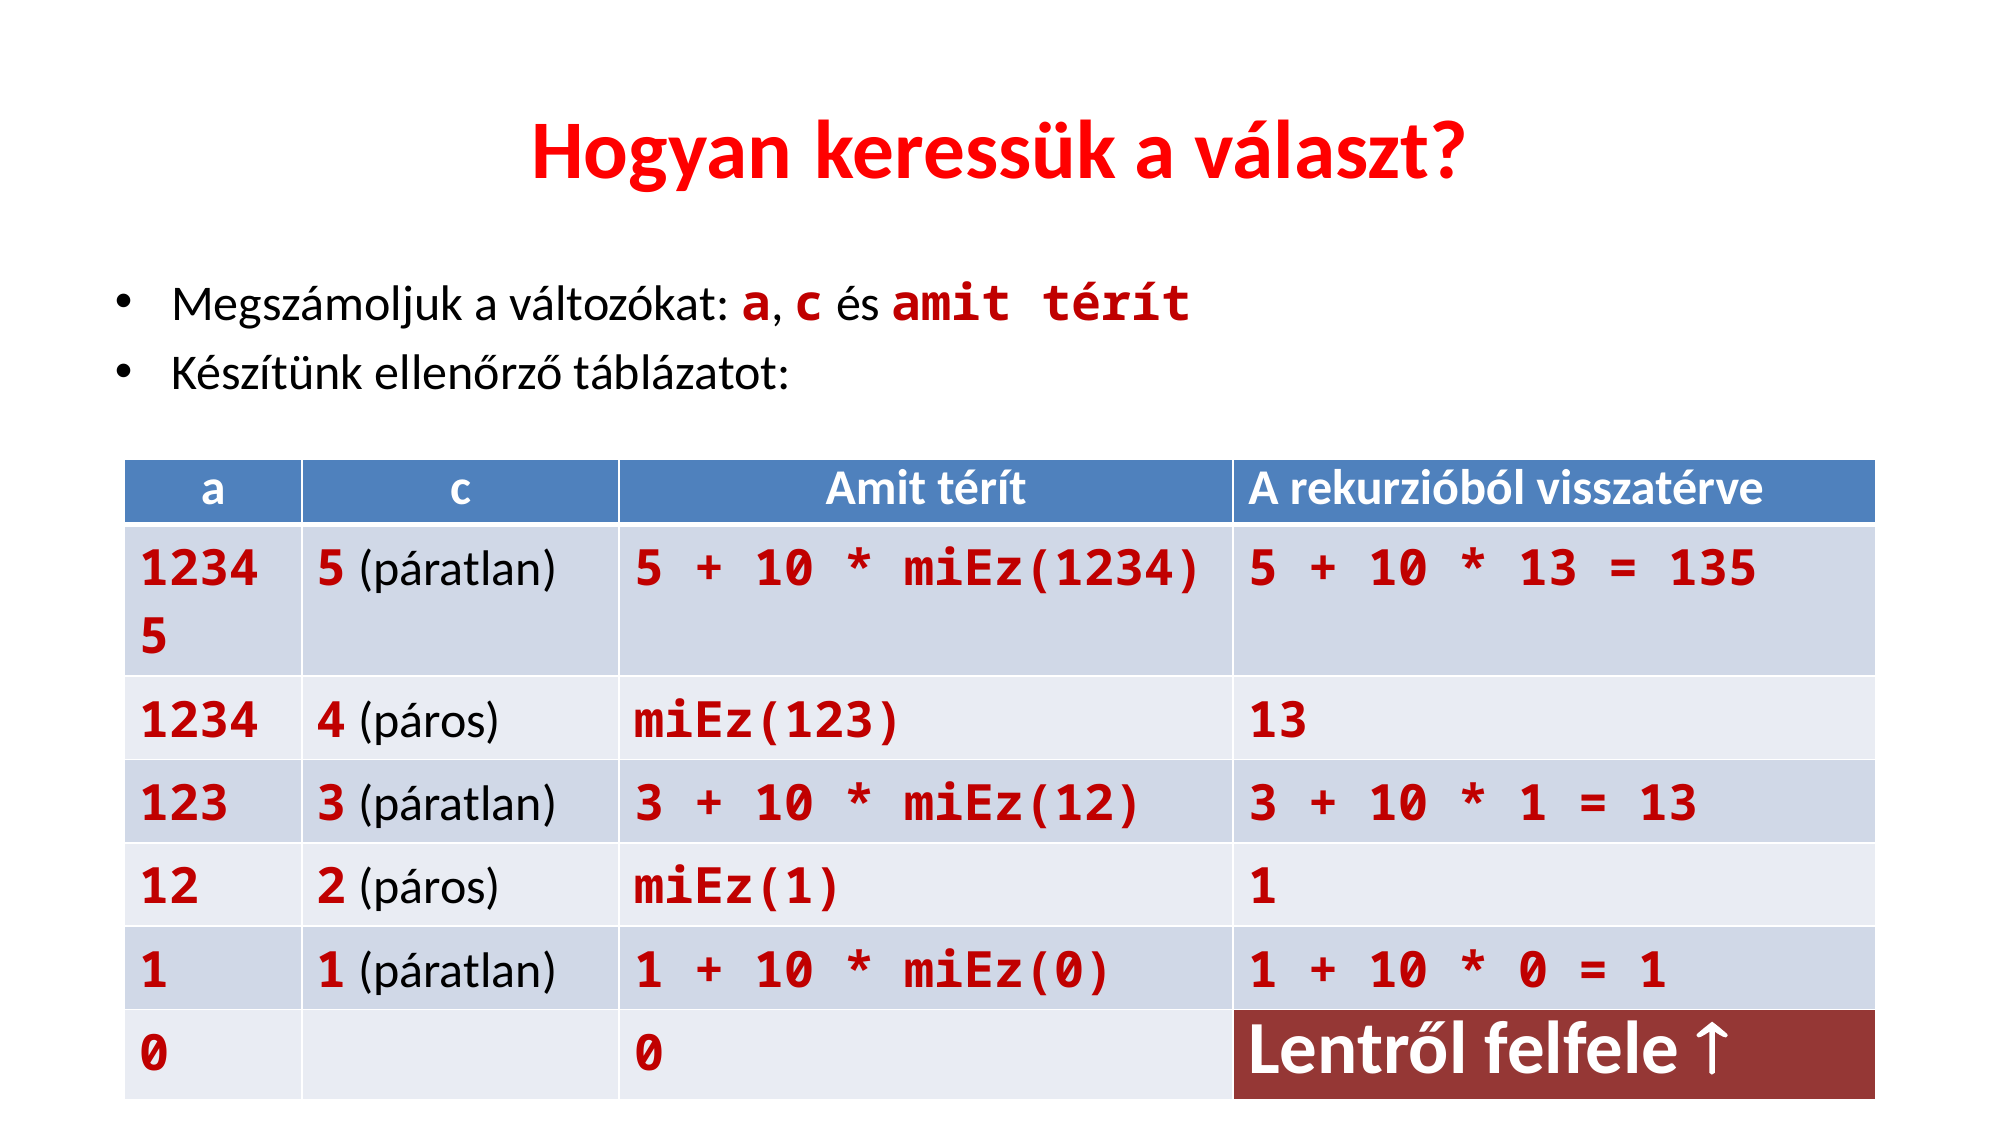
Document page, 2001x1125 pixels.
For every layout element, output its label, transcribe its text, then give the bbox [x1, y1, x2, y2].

table_cell 0 [620, 1010, 1232, 1099]
table_cell 1 [1234, 844, 1875, 925]
table_cell 12 [125, 844, 301, 925]
table_cell 3 + 10 * miEz(12) [620, 760, 1232, 842]
table_header c [303, 460, 618, 522]
table_cell 1 + 10 * miEz(0) [620, 927, 1232, 1009]
table_header a [125, 460, 301, 522]
table_cell 3 (páratlan) [303, 760, 618, 842]
table_cell miEz(123) [620, 677, 1232, 759]
table_cell 13 [1234, 677, 1875, 759]
title Hogyan keressük a választ? [99, 45, 1900, 233]
table_cell 4 (páros) [303, 677, 618, 759]
table_cell 5 (páratlan) [303, 527, 618, 675]
table_cell 1 (páratlan) [303, 927, 618, 1009]
table_cell 1234 [125, 677, 301, 759]
table_cell Lentről felfele  [1234, 1010, 1875, 1099]
table_cell 2 (páros) [303, 844, 618, 925]
table_header Amit térít [620, 460, 1232, 522]
table_cell 5 + 10 * miEz(1234) [620, 527, 1232, 675]
table_cell 12345 [125, 527, 301, 675]
table_header A rekurzióból visszatérve [1234, 460, 1875, 522]
table_cell 1 [125, 927, 301, 1009]
table_cell miEz(1) [620, 844, 1232, 925]
list Megszámoljuk a változókat: a, c és amit térít Készítünk ellenőrző táblázatot: [99, 262, 1900, 1005]
table_cell 0 [125, 1010, 301, 1099]
table_cell 3 + 10 * 1 = 13 [1234, 760, 1875, 842]
table_cell [303, 1010, 618, 1099]
table_cell 1 + 10 * 0 = 1 [1234, 927, 1875, 1009]
table_cell 5 + 10 * 13 = 135 [1234, 527, 1875, 675]
table_cell 123 [125, 760, 301, 842]
